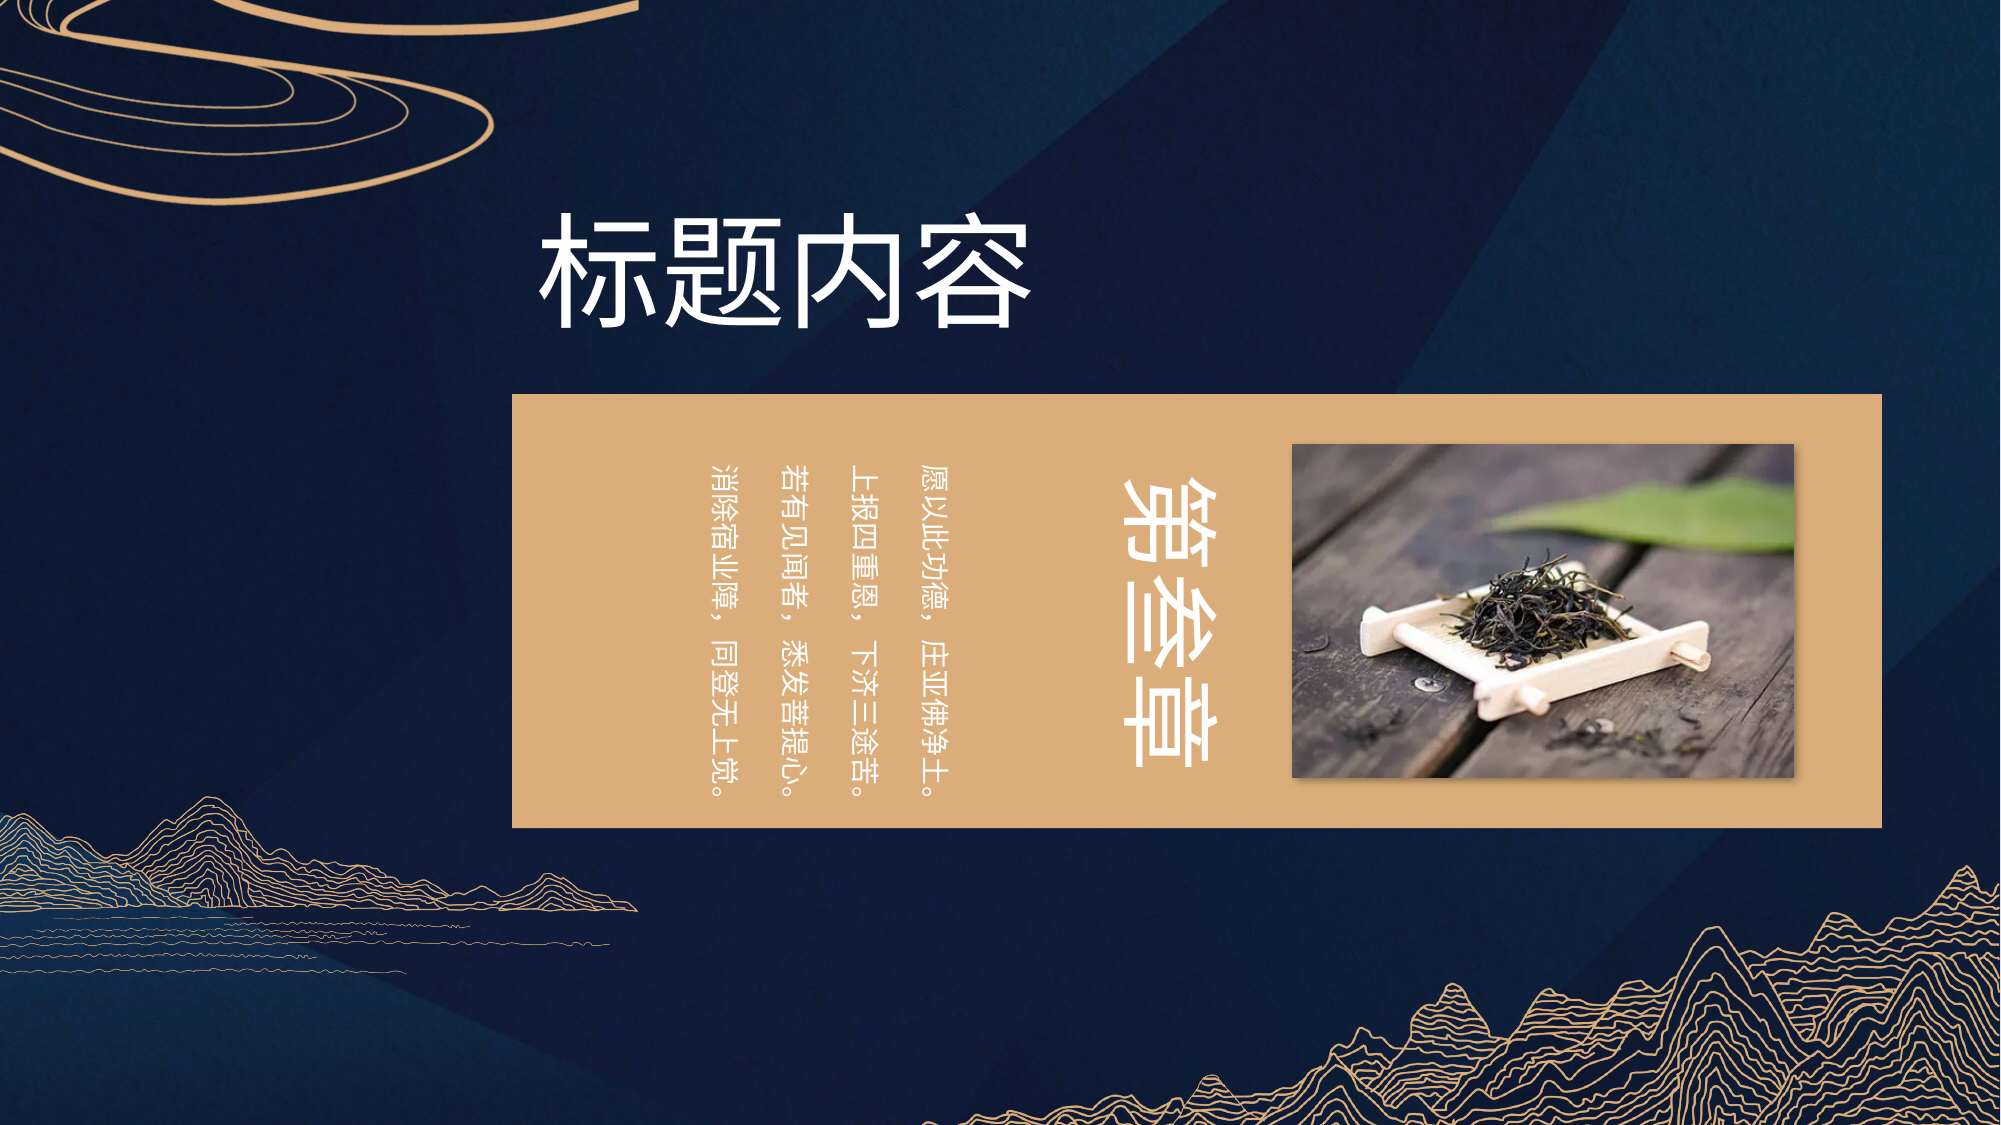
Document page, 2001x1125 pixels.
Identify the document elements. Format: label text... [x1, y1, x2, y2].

picture [0, 0, 2001, 1125]
text_box 标题内容 [521, 186, 1122, 352]
text_box 愿以此功德，庄亚佛净土。 上报四重恩，下济三途苦。 若有见闻者，悉发菩提心。 消除宿业障，同登无上觉。 [591, 449, 996, 996]
text_box [511, 393, 1883, 829]
text_box 第叁章 [1088, 458, 1240, 865]
